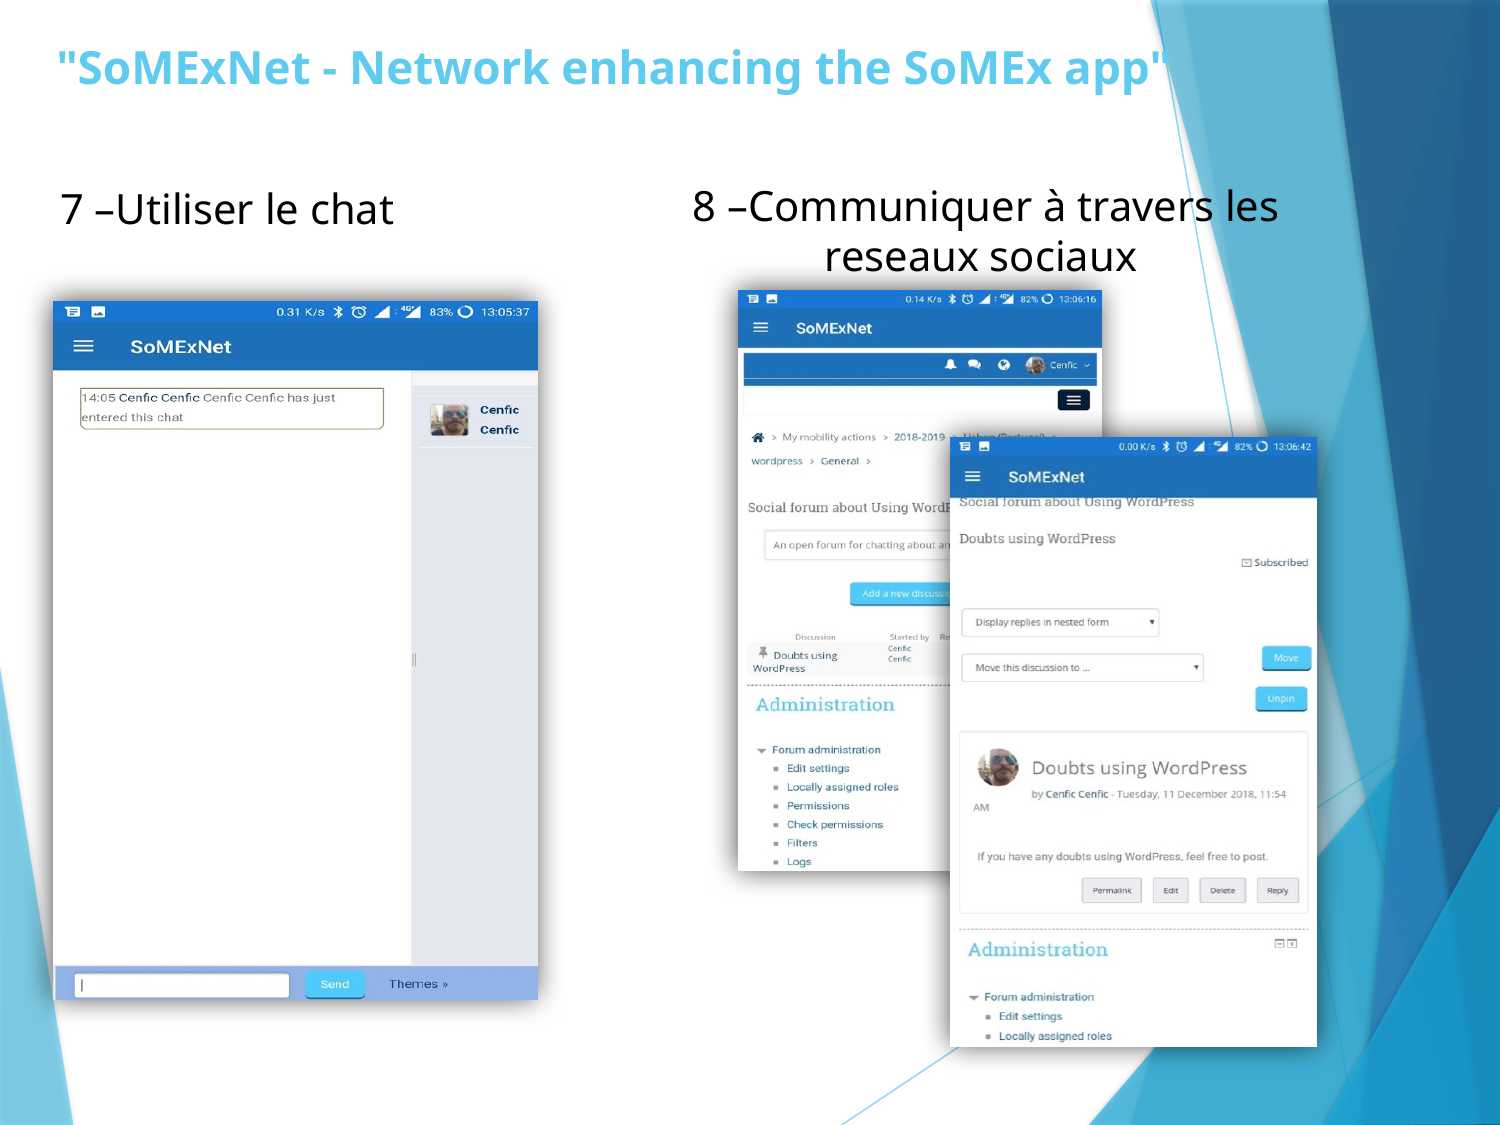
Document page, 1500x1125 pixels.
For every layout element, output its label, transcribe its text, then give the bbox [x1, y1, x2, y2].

text_box 7 –Utiliser le chat [45, 175, 410, 241]
text_box 8 –Communiquer à travers les reseaux sociaux [631, 172, 1341, 288]
picture [52, 300, 538, 1000]
title "SoMExNet - Network enhancing the SoMEx app" [41, 30, 1415, 114]
picture [737, 290, 1318, 1048]
